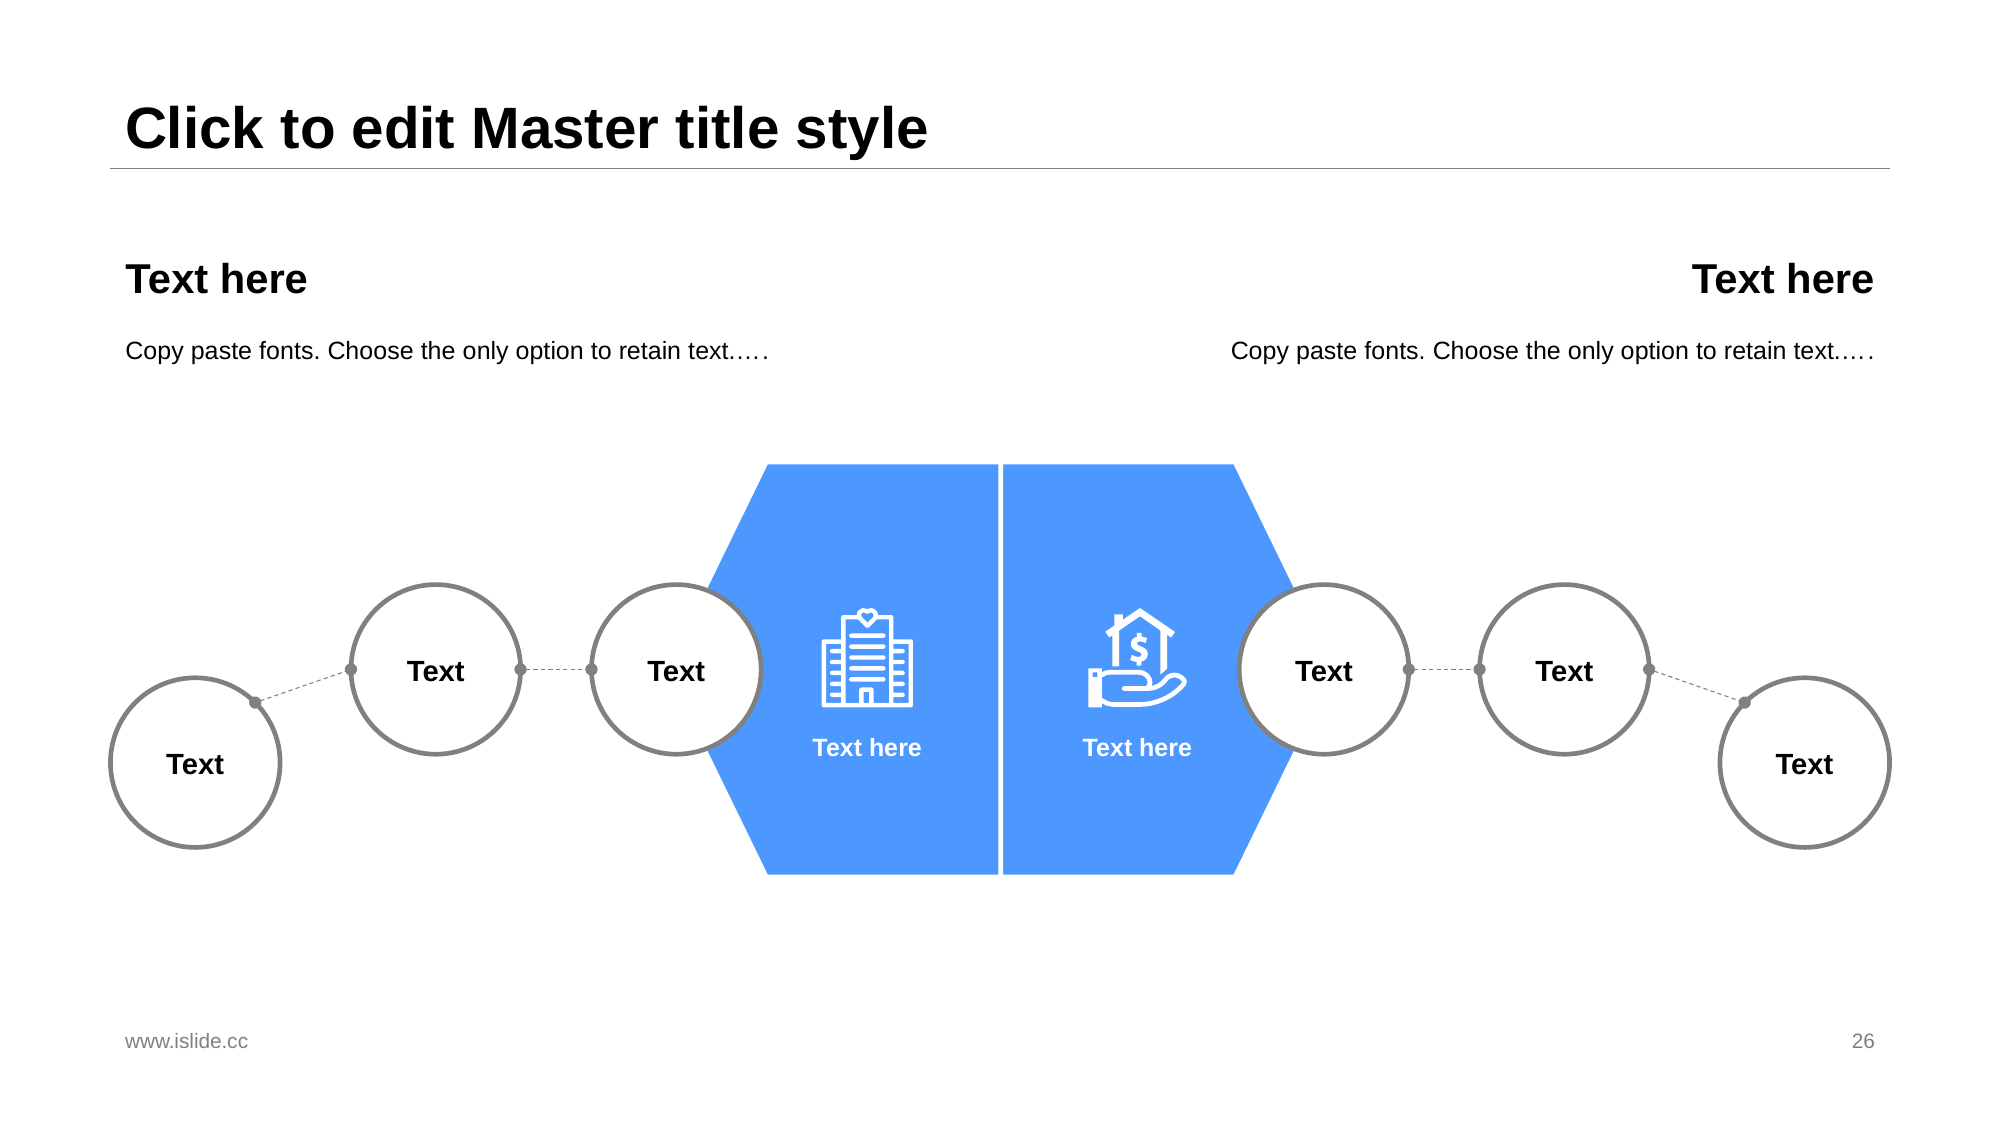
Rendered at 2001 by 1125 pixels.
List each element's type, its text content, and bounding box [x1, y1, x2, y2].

title Click to edit Master title style [109, 0, 1890, 169]
slide_number 26 [1412, 1023, 1890, 1058]
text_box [110, 241, 1890, 877]
footer www.islide.cc [109, 1023, 790, 1058]
